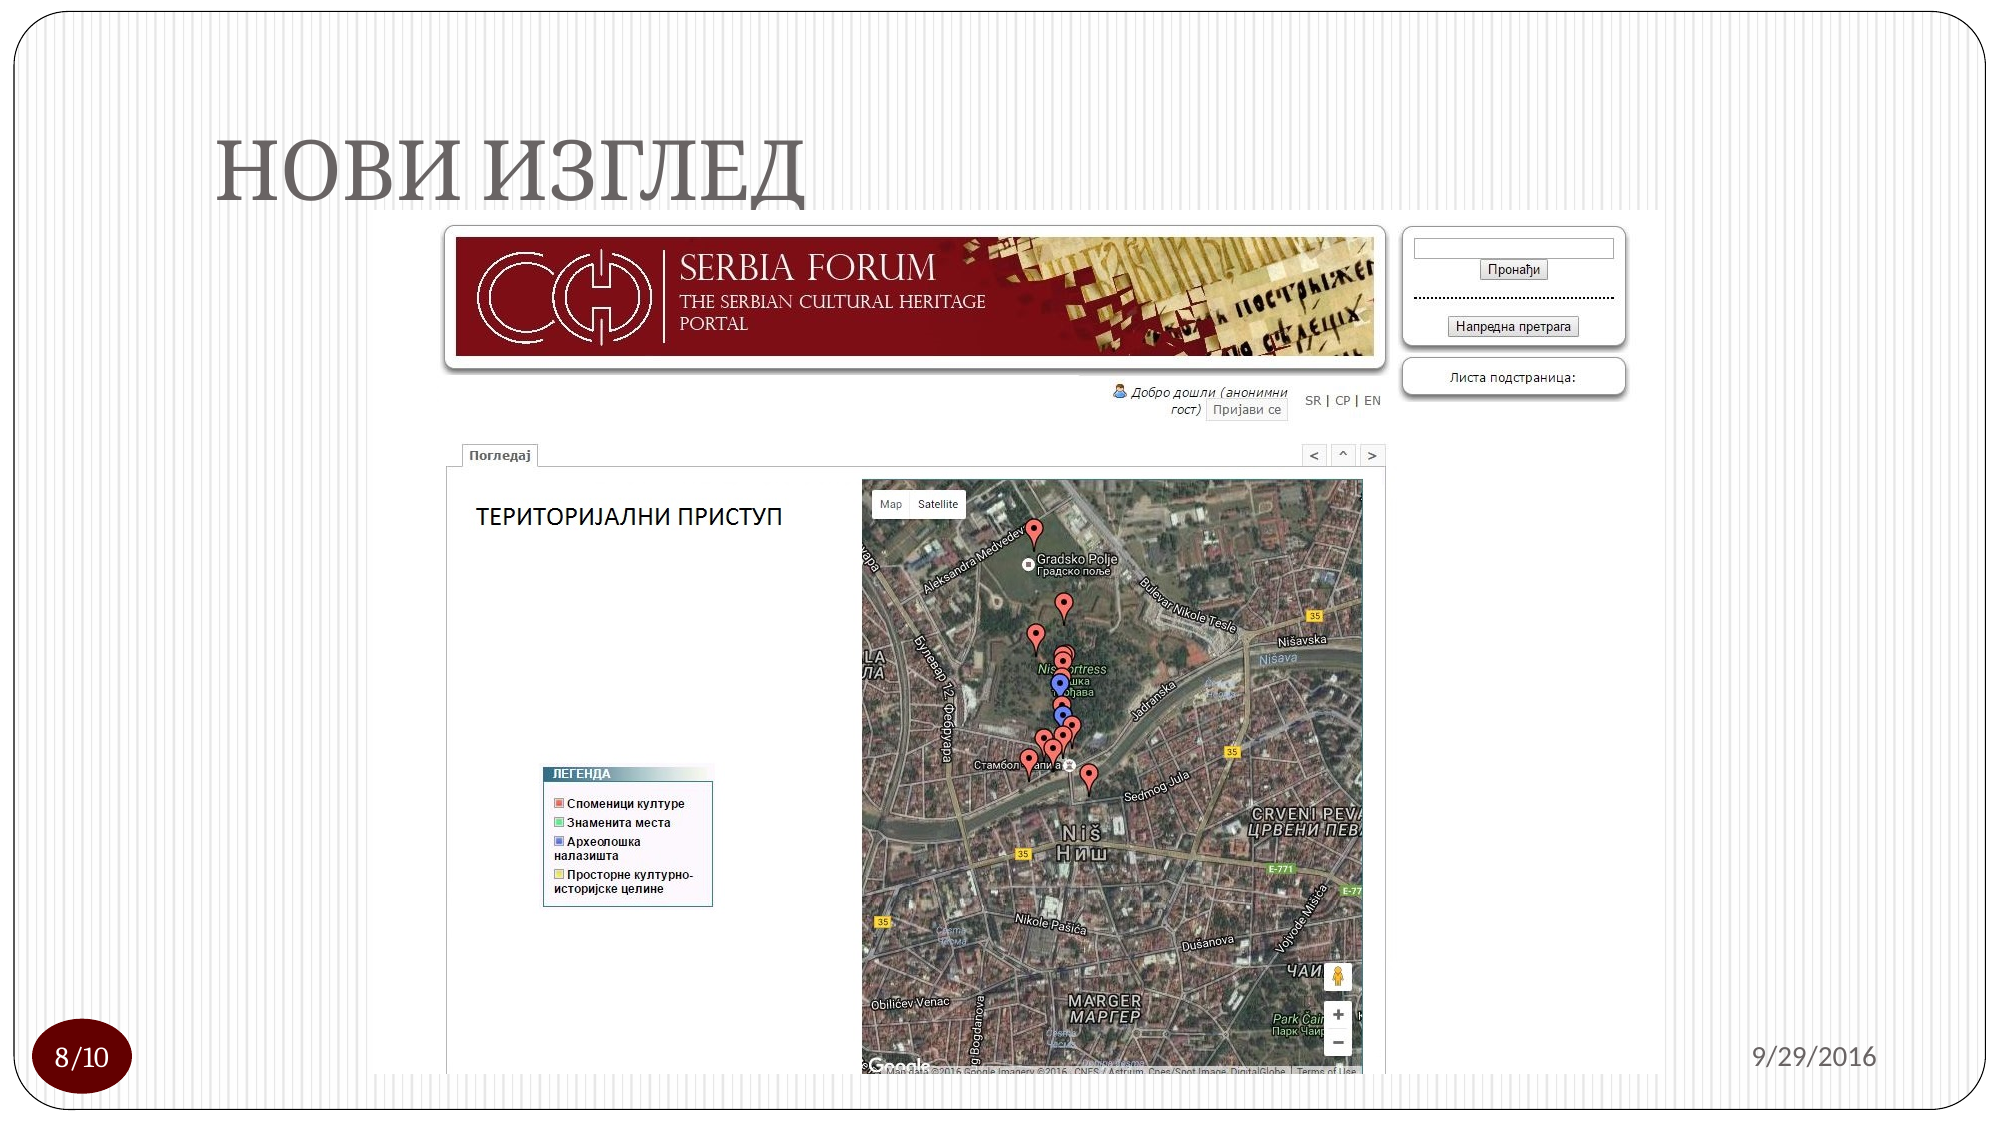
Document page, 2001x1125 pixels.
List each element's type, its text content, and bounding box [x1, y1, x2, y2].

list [373, 210, 1664, 1074]
slide_number 8/10 [32, 1018, 132, 1094]
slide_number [1350, 1015, 1892, 1094]
title НОВИ ИЗГЛЕД [200, 45, 1900, 233]
